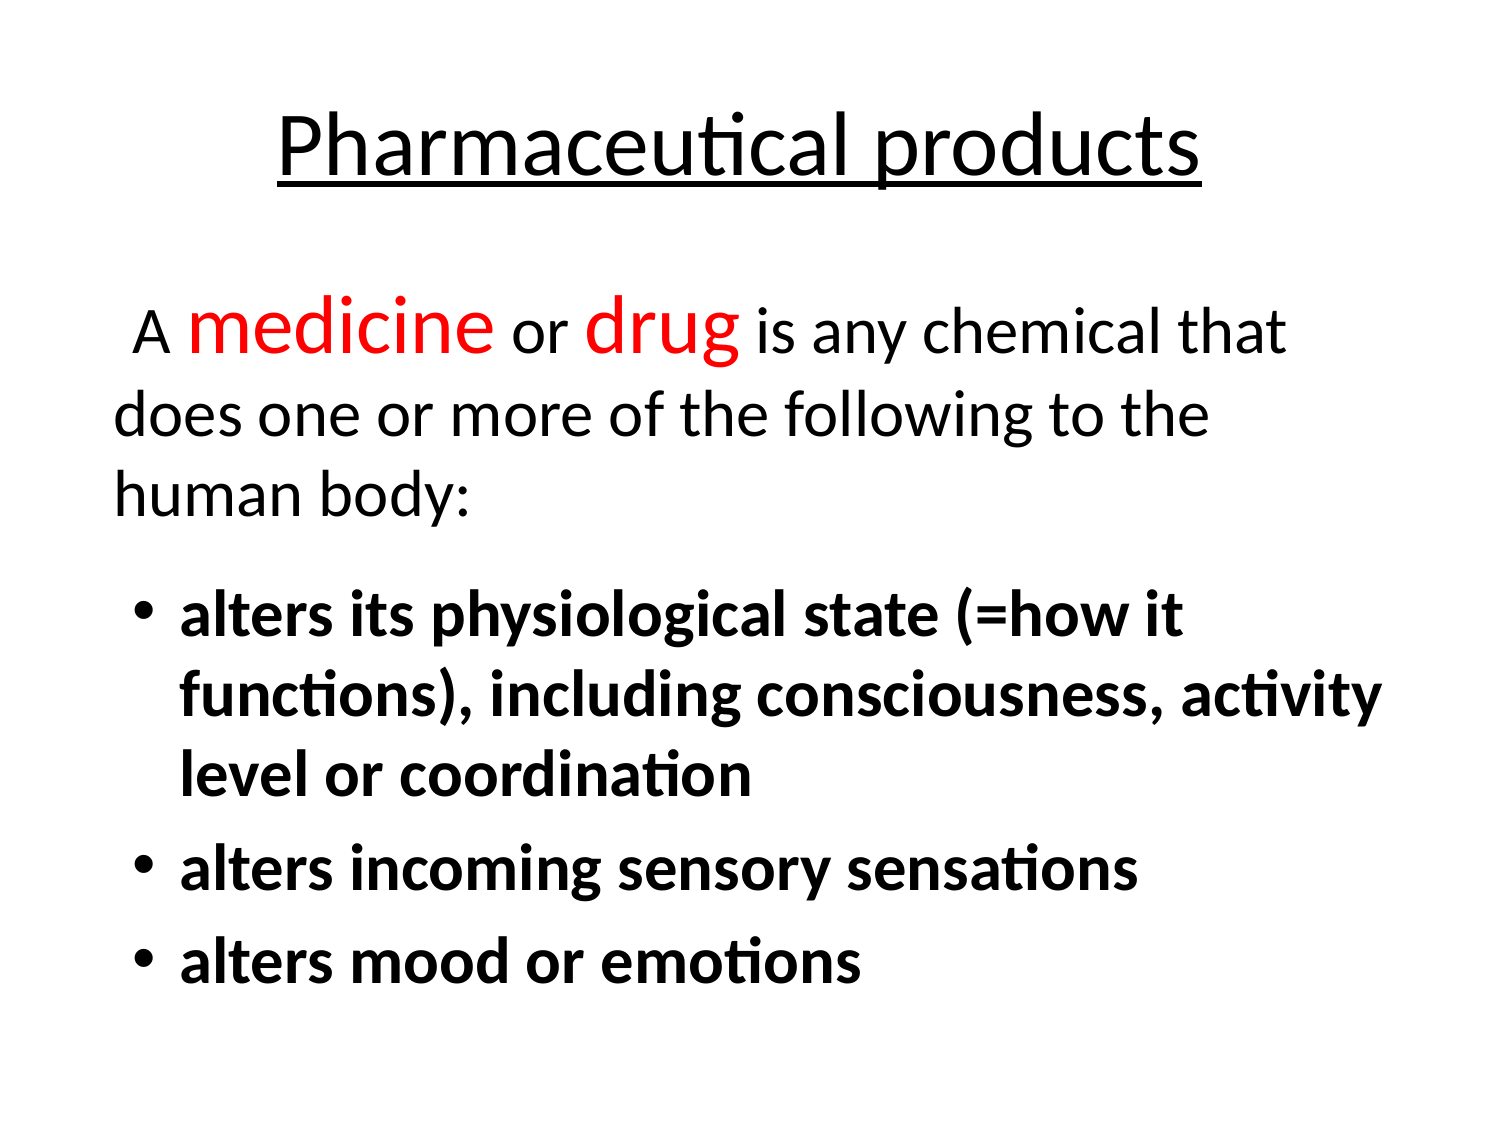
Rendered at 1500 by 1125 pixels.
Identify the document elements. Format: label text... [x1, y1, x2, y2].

title Pharmaceutical products [75, 45, 1425, 233]
list A medicine or drug is any chemical that does one or more of the following to the human body: alters its physiological state (=how it functions), including consciousness, activity level or coordination alters incoming sensory sensations alters mood or emotions [42, 262, 1425, 1035]
